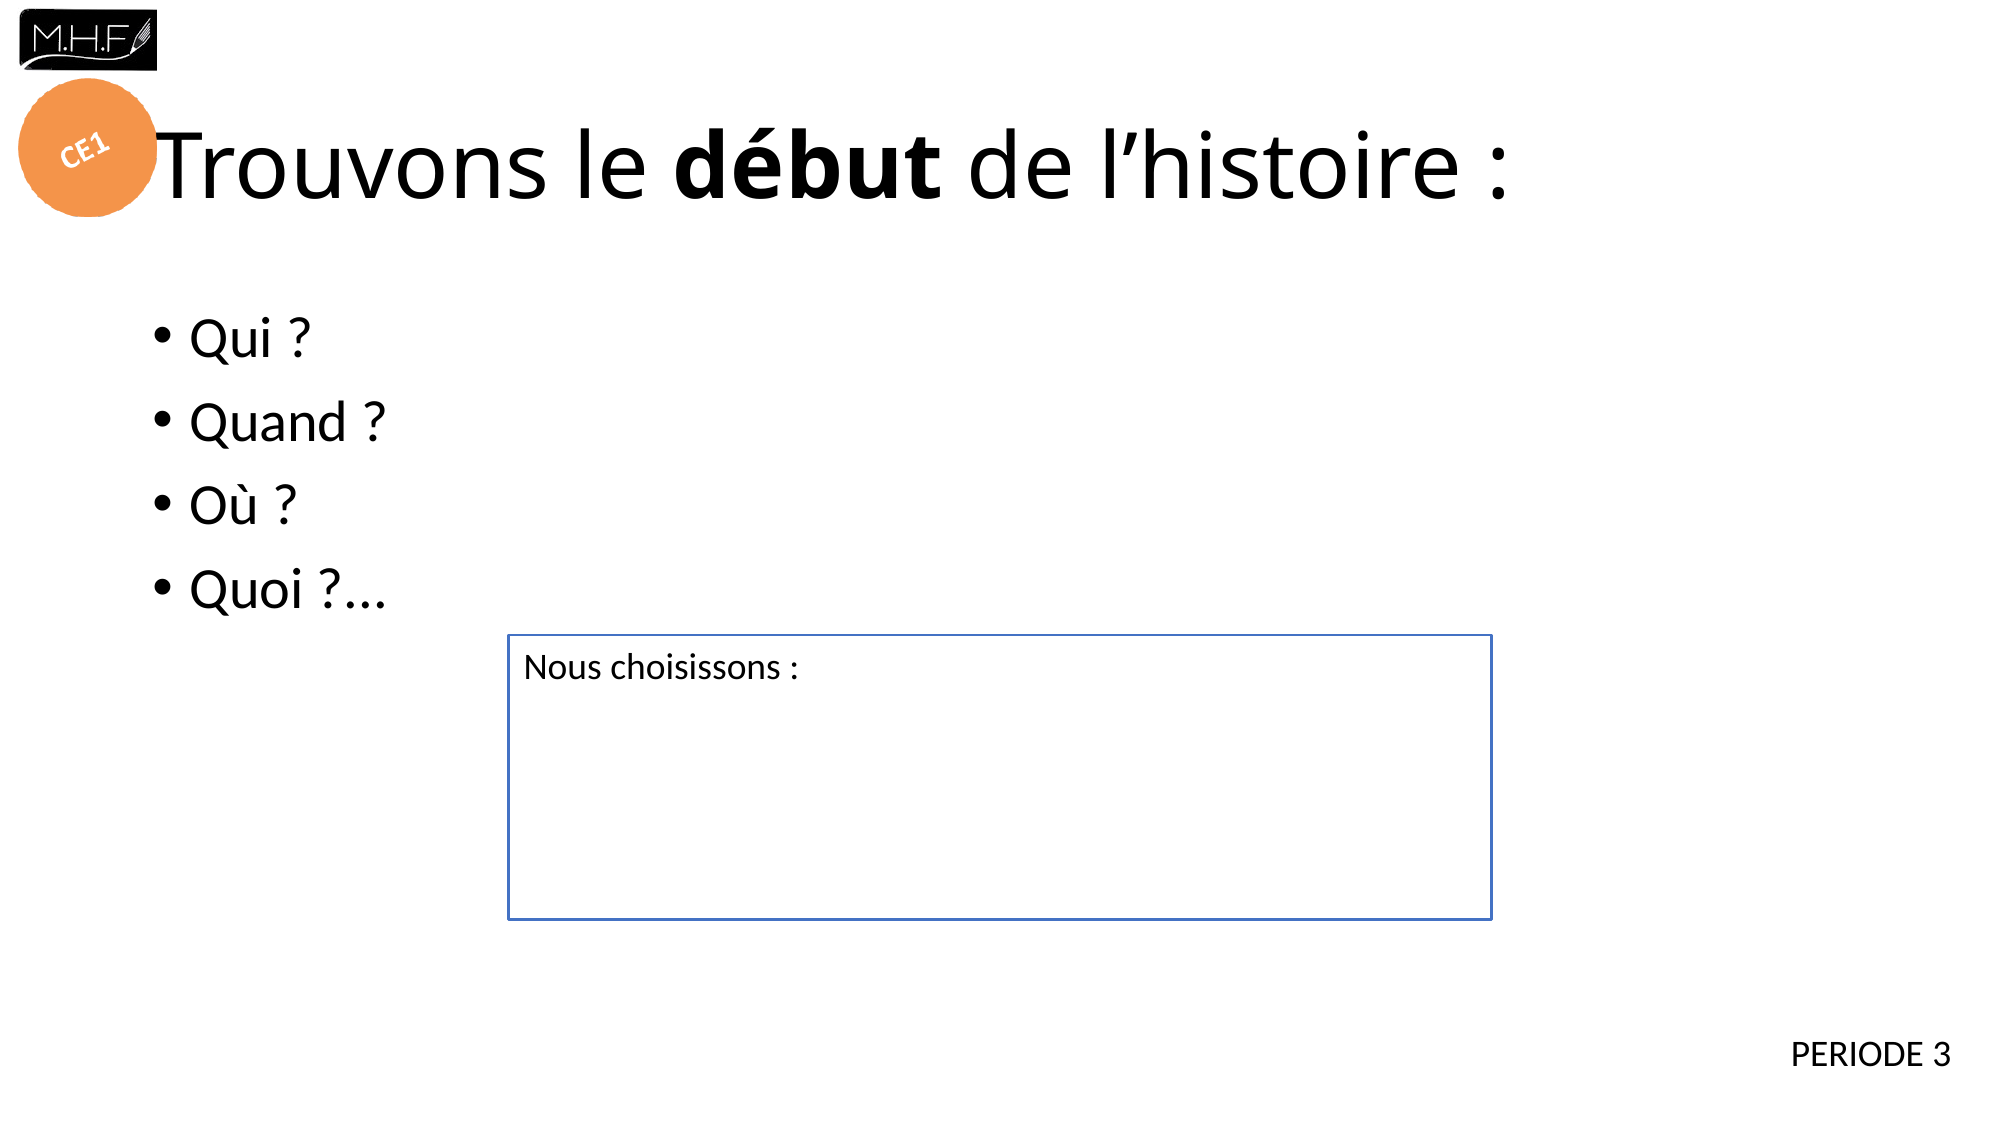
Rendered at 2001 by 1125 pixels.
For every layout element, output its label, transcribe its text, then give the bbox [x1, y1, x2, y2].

list Qui ? Quand ? Où ? Quoi ?... [137, 299, 1863, 1014]
text_box Nous choisissons : [508, 634, 1492, 920]
title Trouvons le début de l’histoire : [137, 59, 1863, 278]
picture [18, 78, 157, 218]
picture [16, 7, 157, 74]
text_box PERIODE 3 [1362, 1021, 1967, 1082]
